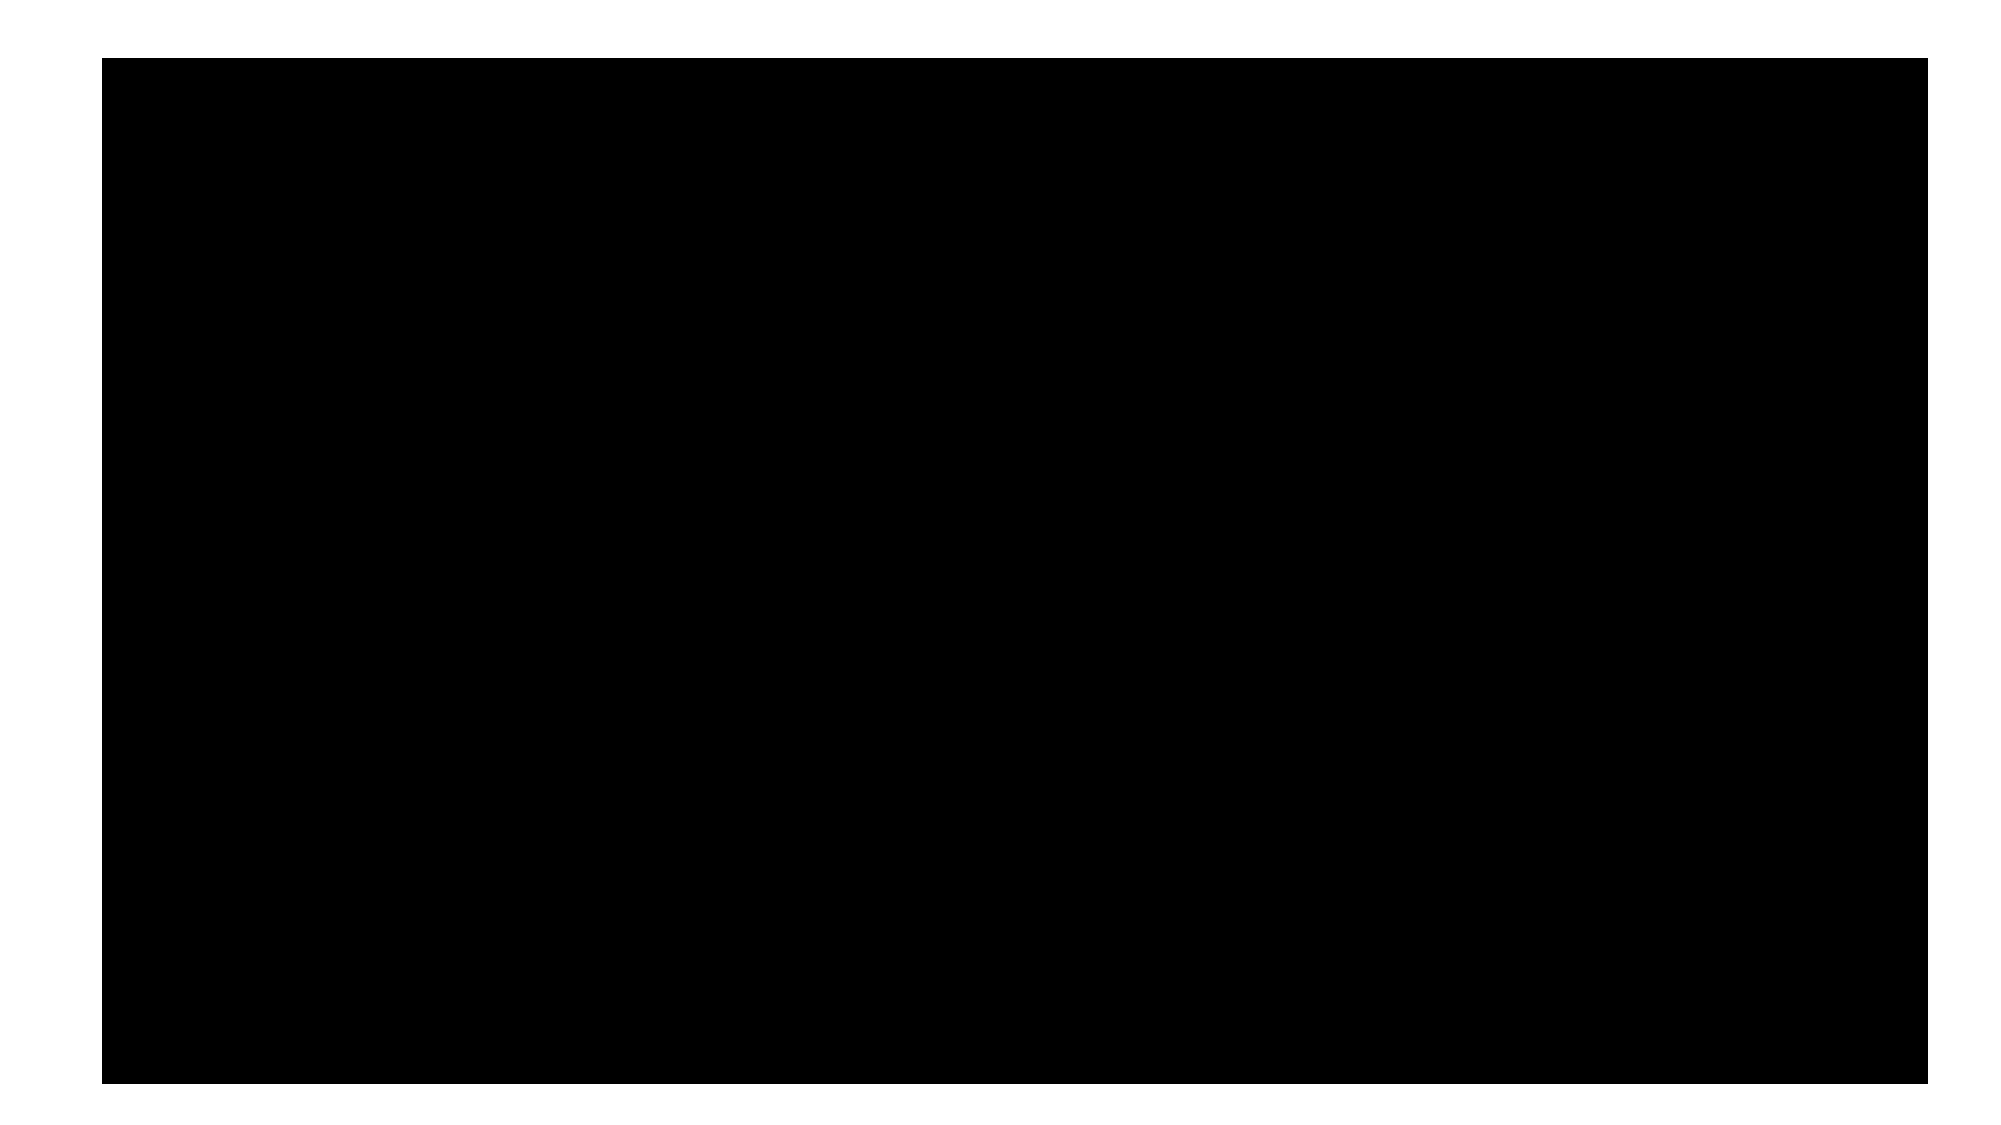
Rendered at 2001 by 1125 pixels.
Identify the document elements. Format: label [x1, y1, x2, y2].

text_box [102, 57, 1929, 1085]
